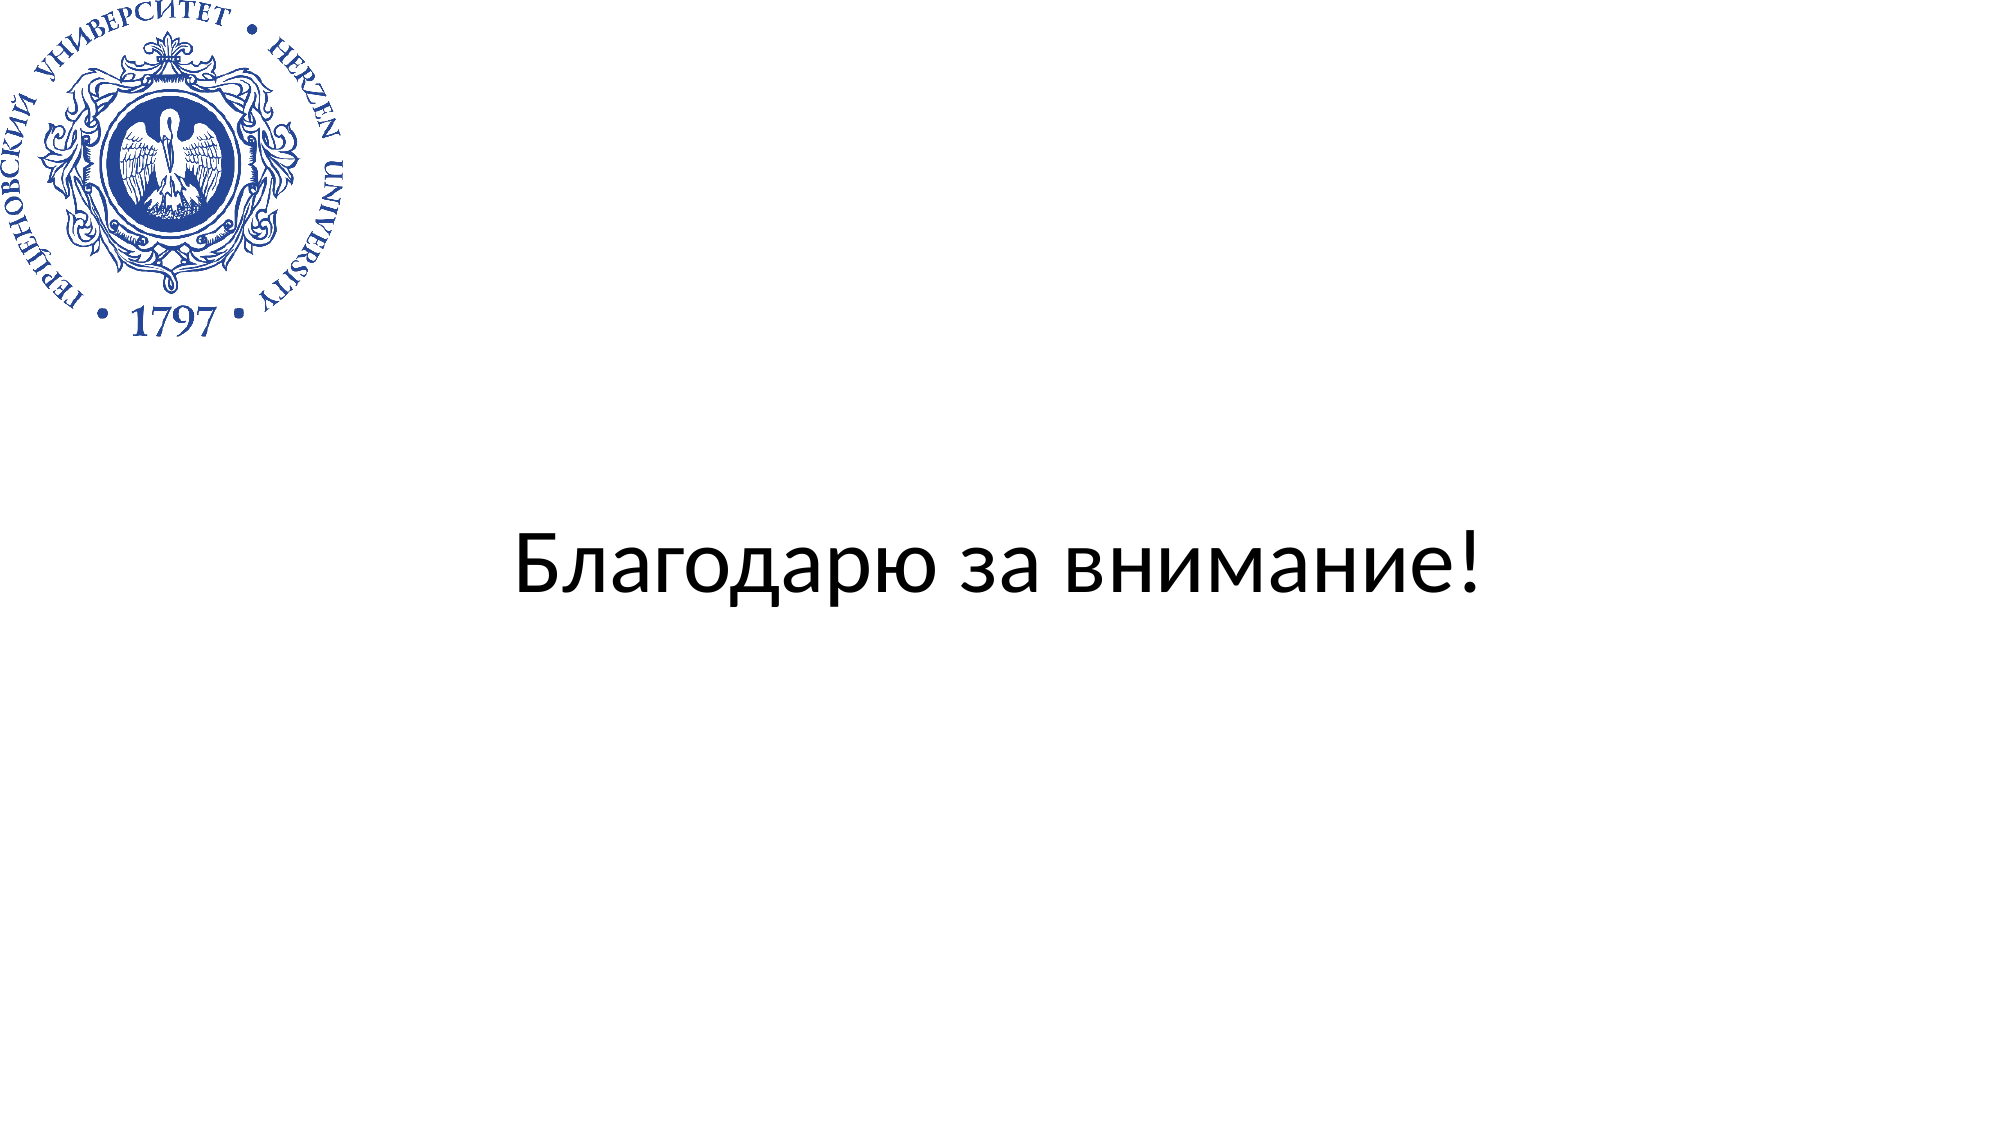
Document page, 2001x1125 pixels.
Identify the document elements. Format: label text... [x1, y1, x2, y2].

title Благодарю за внимание! [99, 461, 1900, 650]
picture [0, 0, 344, 337]
